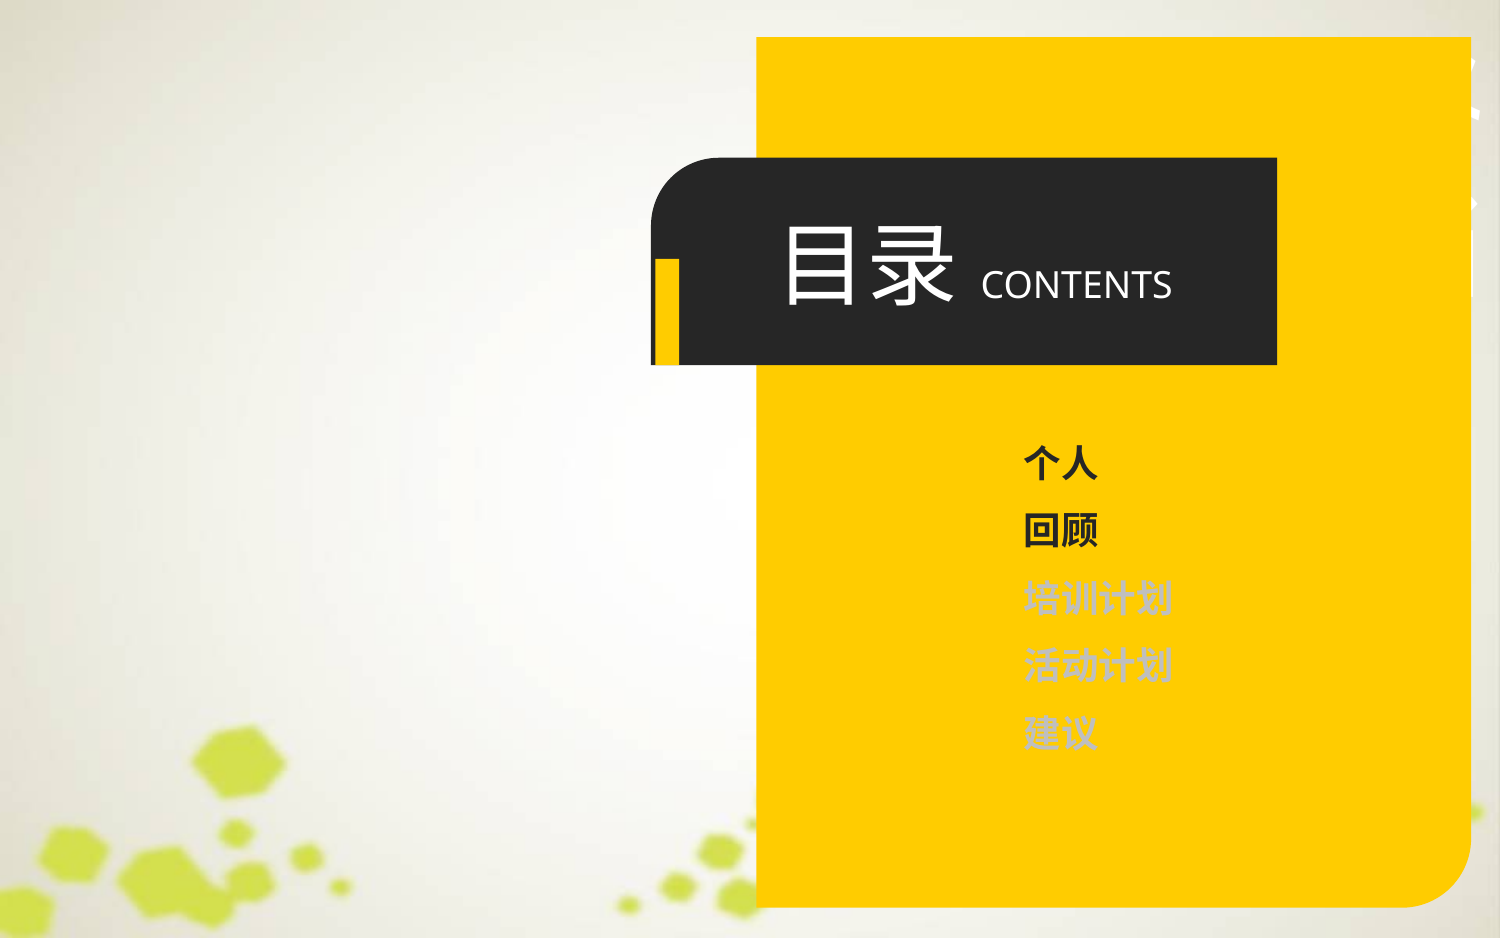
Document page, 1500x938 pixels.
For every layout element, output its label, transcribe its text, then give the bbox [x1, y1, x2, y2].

slide_number 6 [1074, 907, 1425, 919]
text_box [653, 257, 681, 367]
picture [0, 0, 1500, 938]
text_box [754, 35, 1474, 910]
text_box 目录CONTENTS [648, 155, 1280, 368]
text_box 个人 回顾 培训计划 活动计划 建议 [1009, 409, 1189, 762]
